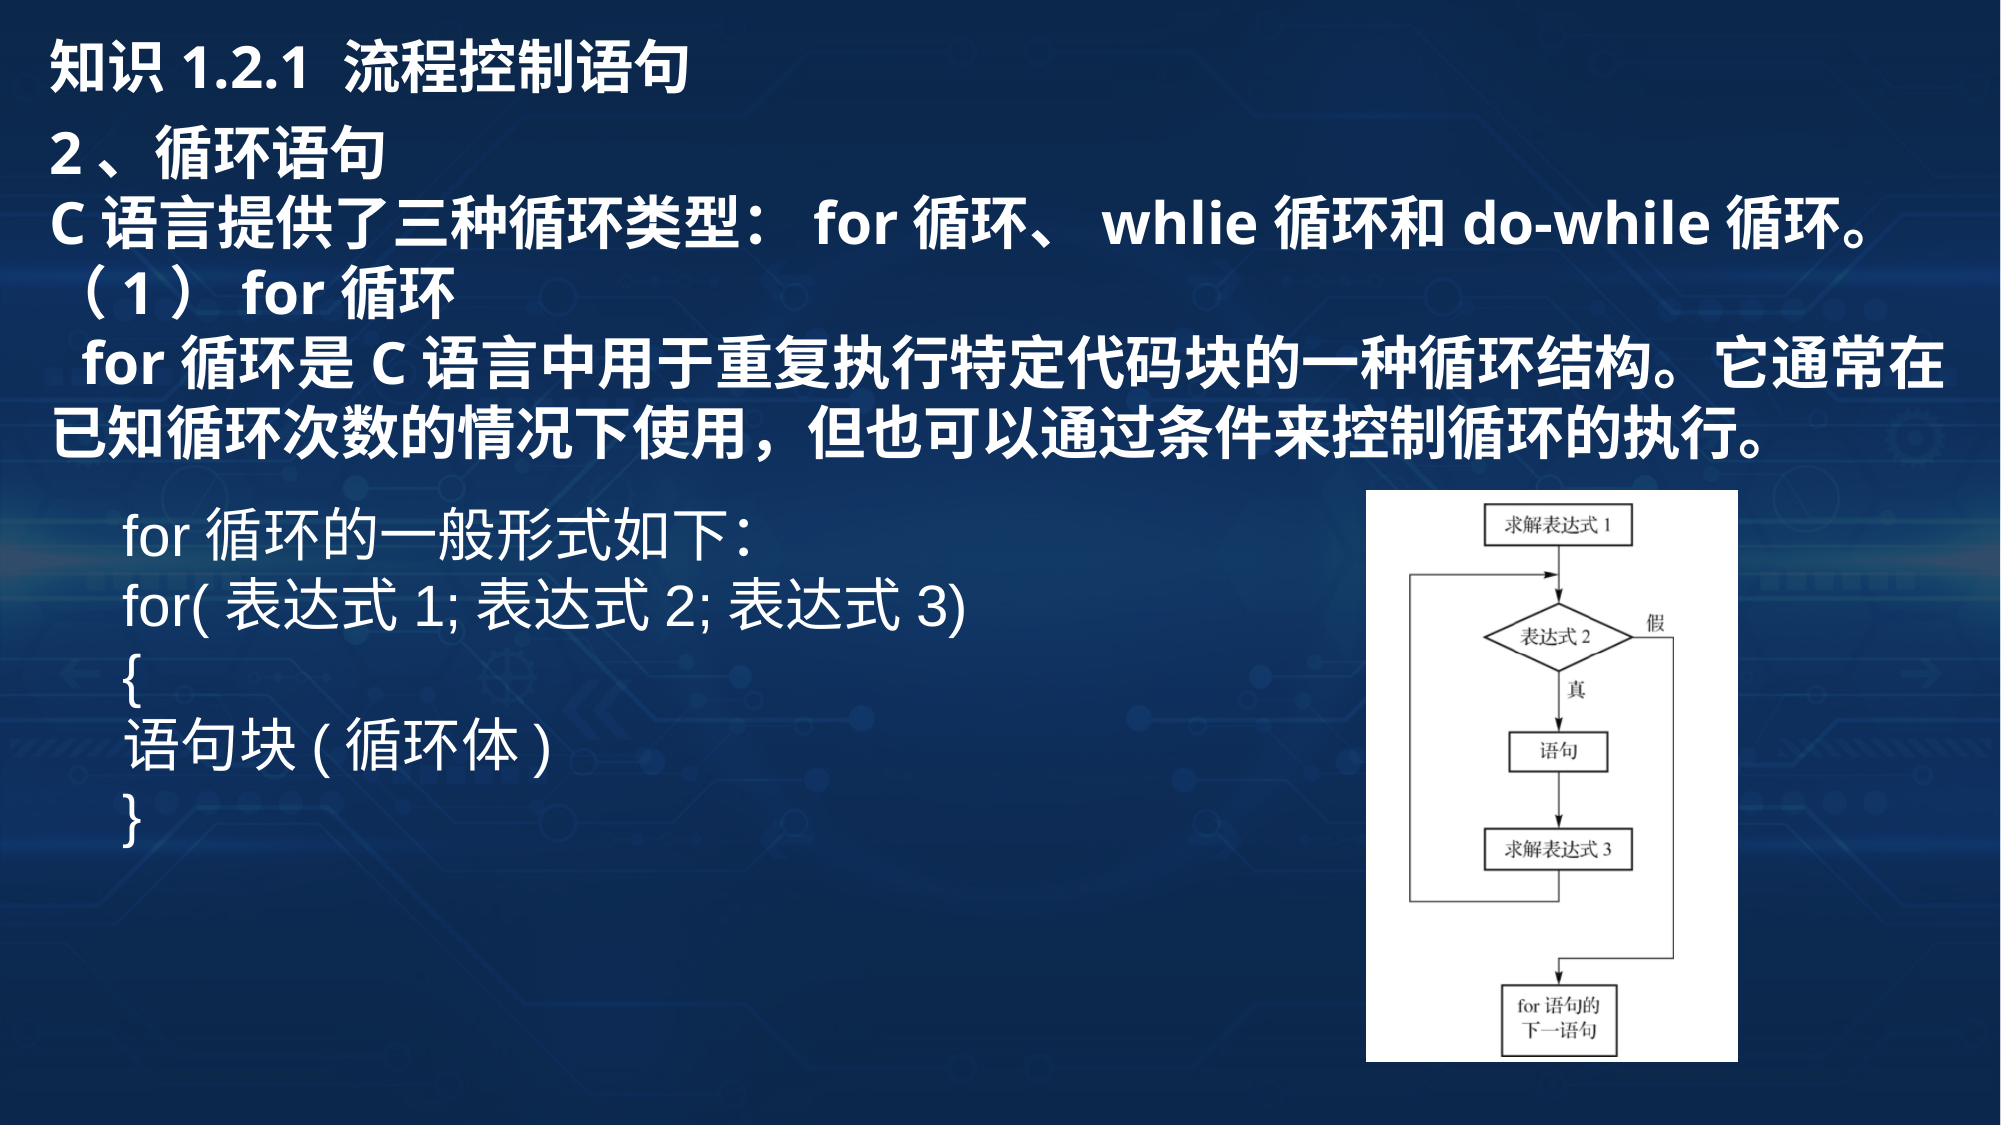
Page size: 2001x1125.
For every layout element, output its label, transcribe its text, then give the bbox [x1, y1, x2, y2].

text_box 2、循环语句 C语言提供了三种循环类型：for循环、whlie循环和do-while循环。 （1）for循环 for循环是C语言中用于重复执行特定代码块的一种循环结构。它通常在已知循环次数的情况下使用，但也可以通过条件来控制循环的执行。 [34, 108, 1962, 474]
text_box for循环的一般形式如下： for(表达式1;表达式2;表达式3) { 语句块(循环体) } [107, 490, 1075, 1006]
text_box 知识1.2.1 流程控制语句 [35, 23, 869, 108]
picture [1365, 490, 1738, 1062]
